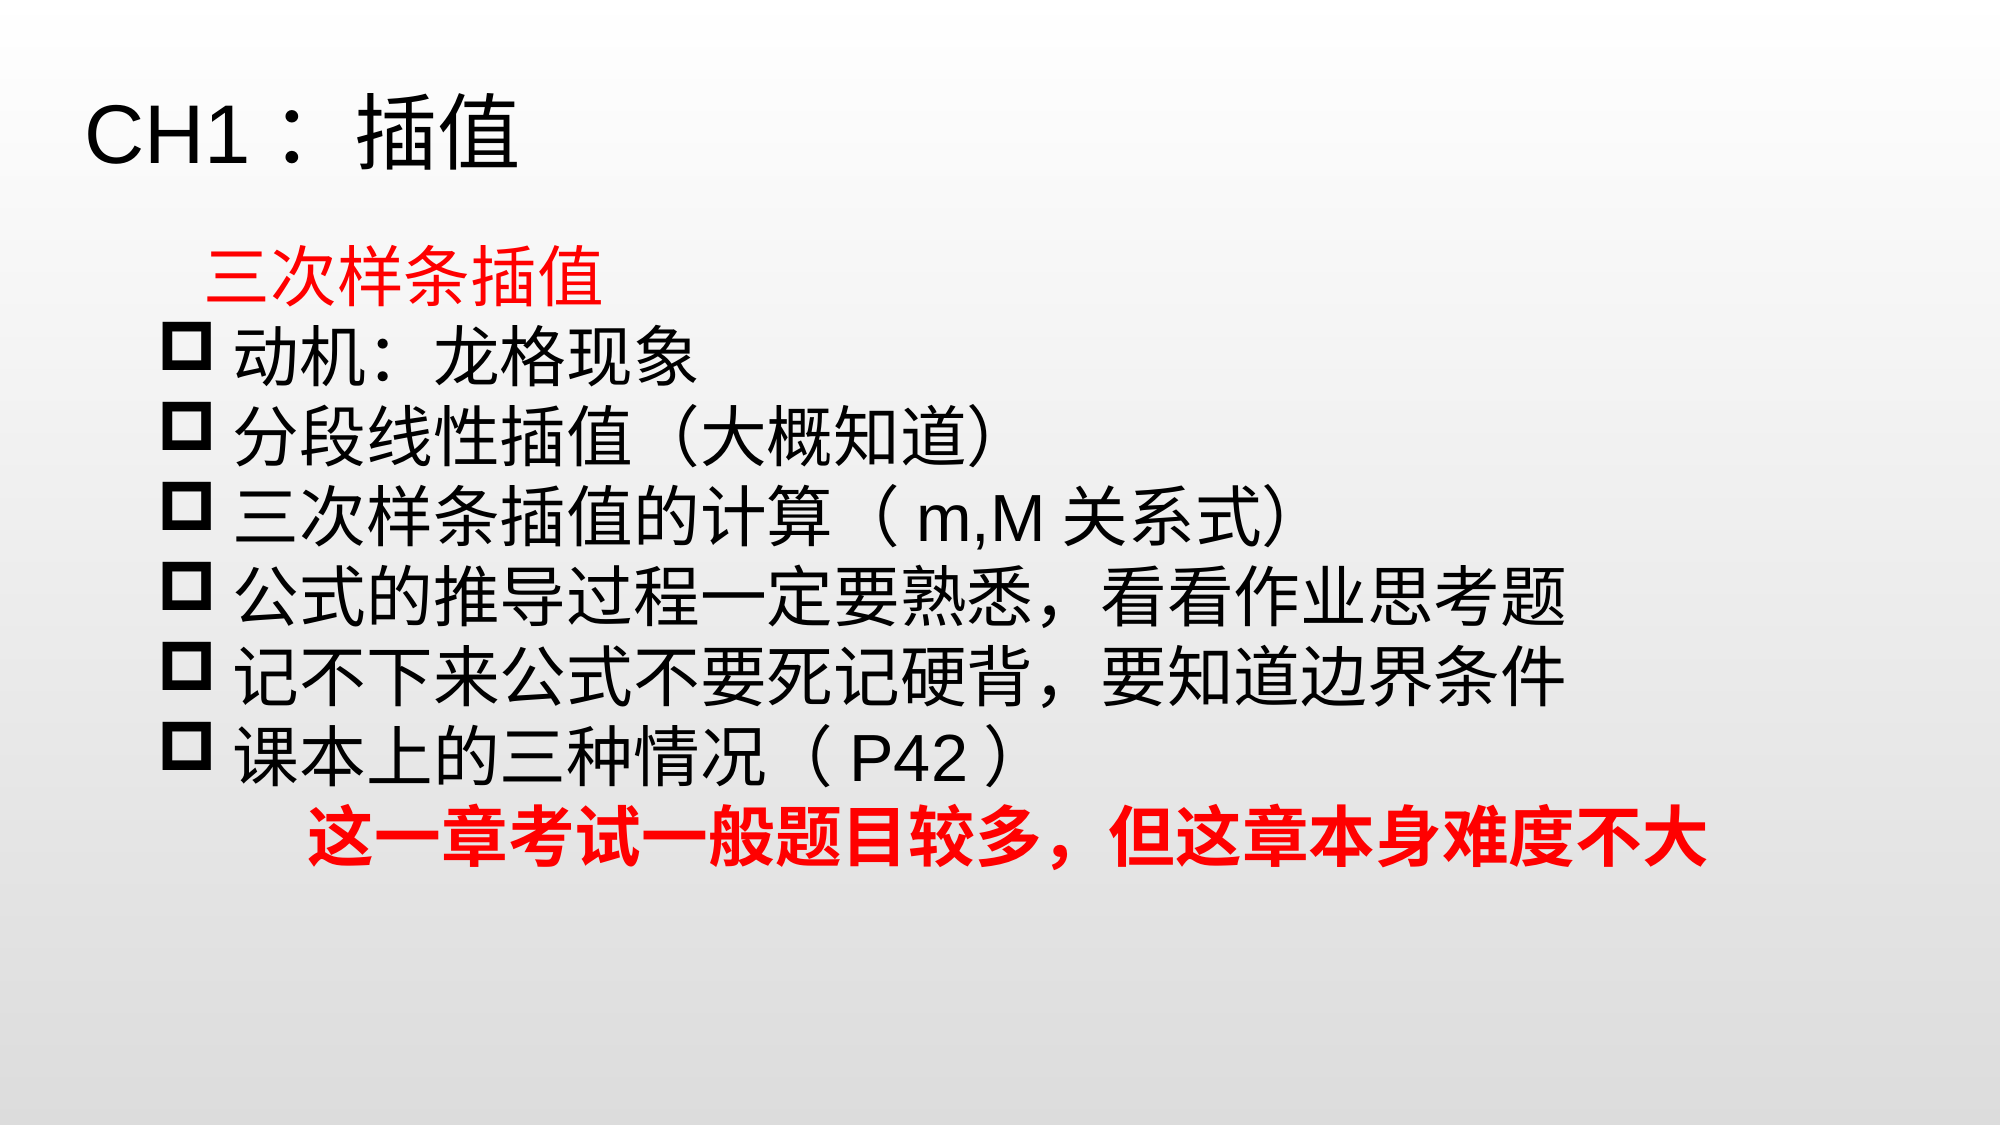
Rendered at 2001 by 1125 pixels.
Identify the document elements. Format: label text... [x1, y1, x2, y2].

text_box CH1：插值 [70, 72, 1265, 188]
text_box 三次样条插值 动机：龙格现象 分段线性插值（大概知道） 三次样条插值的计算（m,M关系式） 公式的推导过程一定要熟悉，看看作业思考题 记不下来公式不要死记硬背，要知道边界条件 课本上的三种情况（P42） 这一章考试一般题目较多，但这章本身难度不大 [68, 227, 1932, 1125]
